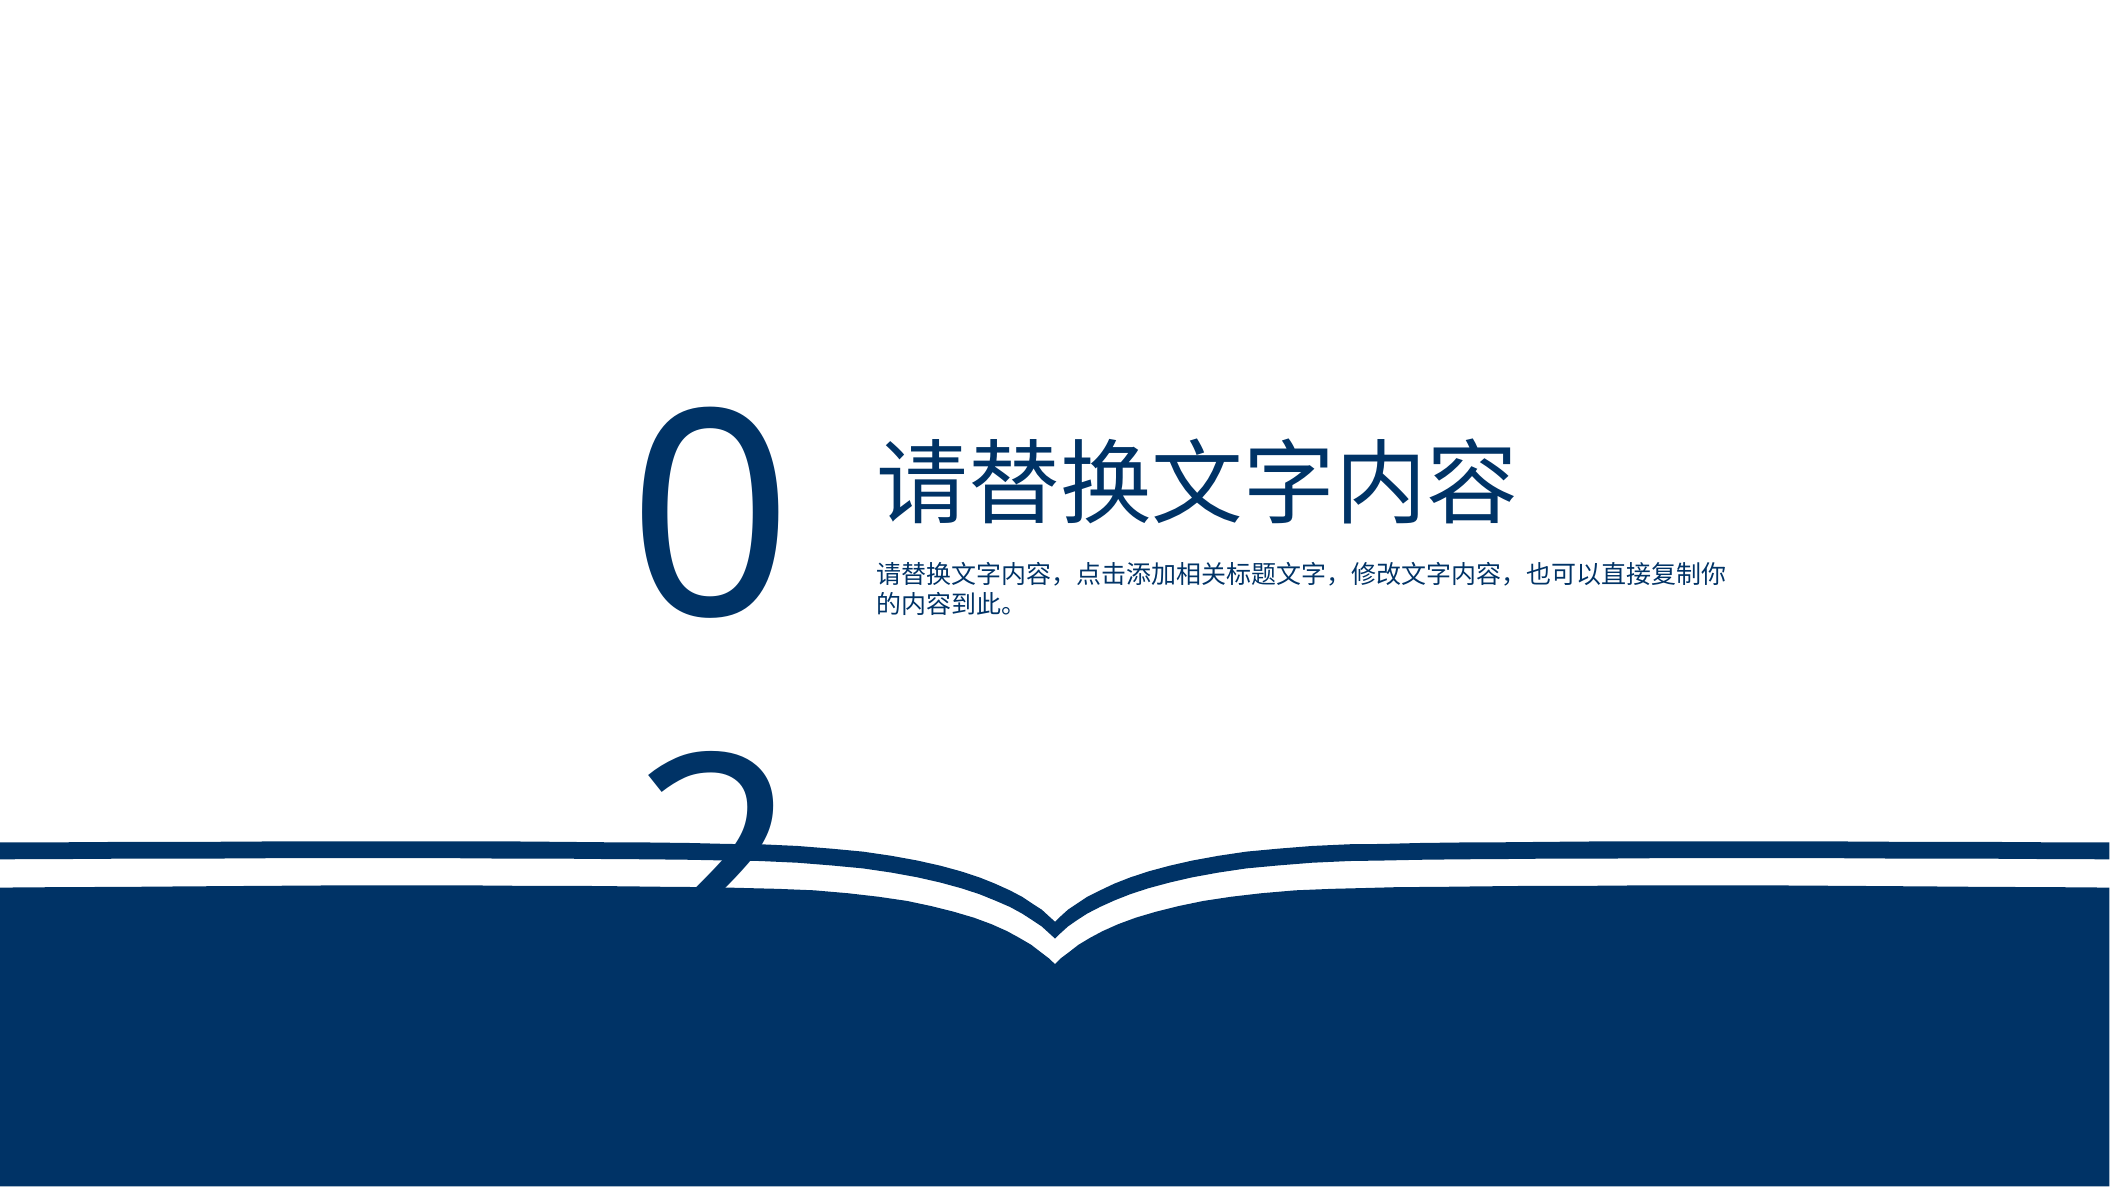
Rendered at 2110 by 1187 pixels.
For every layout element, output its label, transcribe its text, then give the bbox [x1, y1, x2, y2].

text_box 02 [534, 859, 895, 899]
text_box [0, 841, 2110, 939]
text_box [0, 885, 2110, 1187]
text_box 02 [534, 320, 895, 856]
text_box 请替换文字内容 [895, 424, 1527, 535]
text_box 请替换文字内容，点击添加相关标题文字，修改文字内容，也可以直接复制你的内容到此。 [895, 558, 1727, 619]
